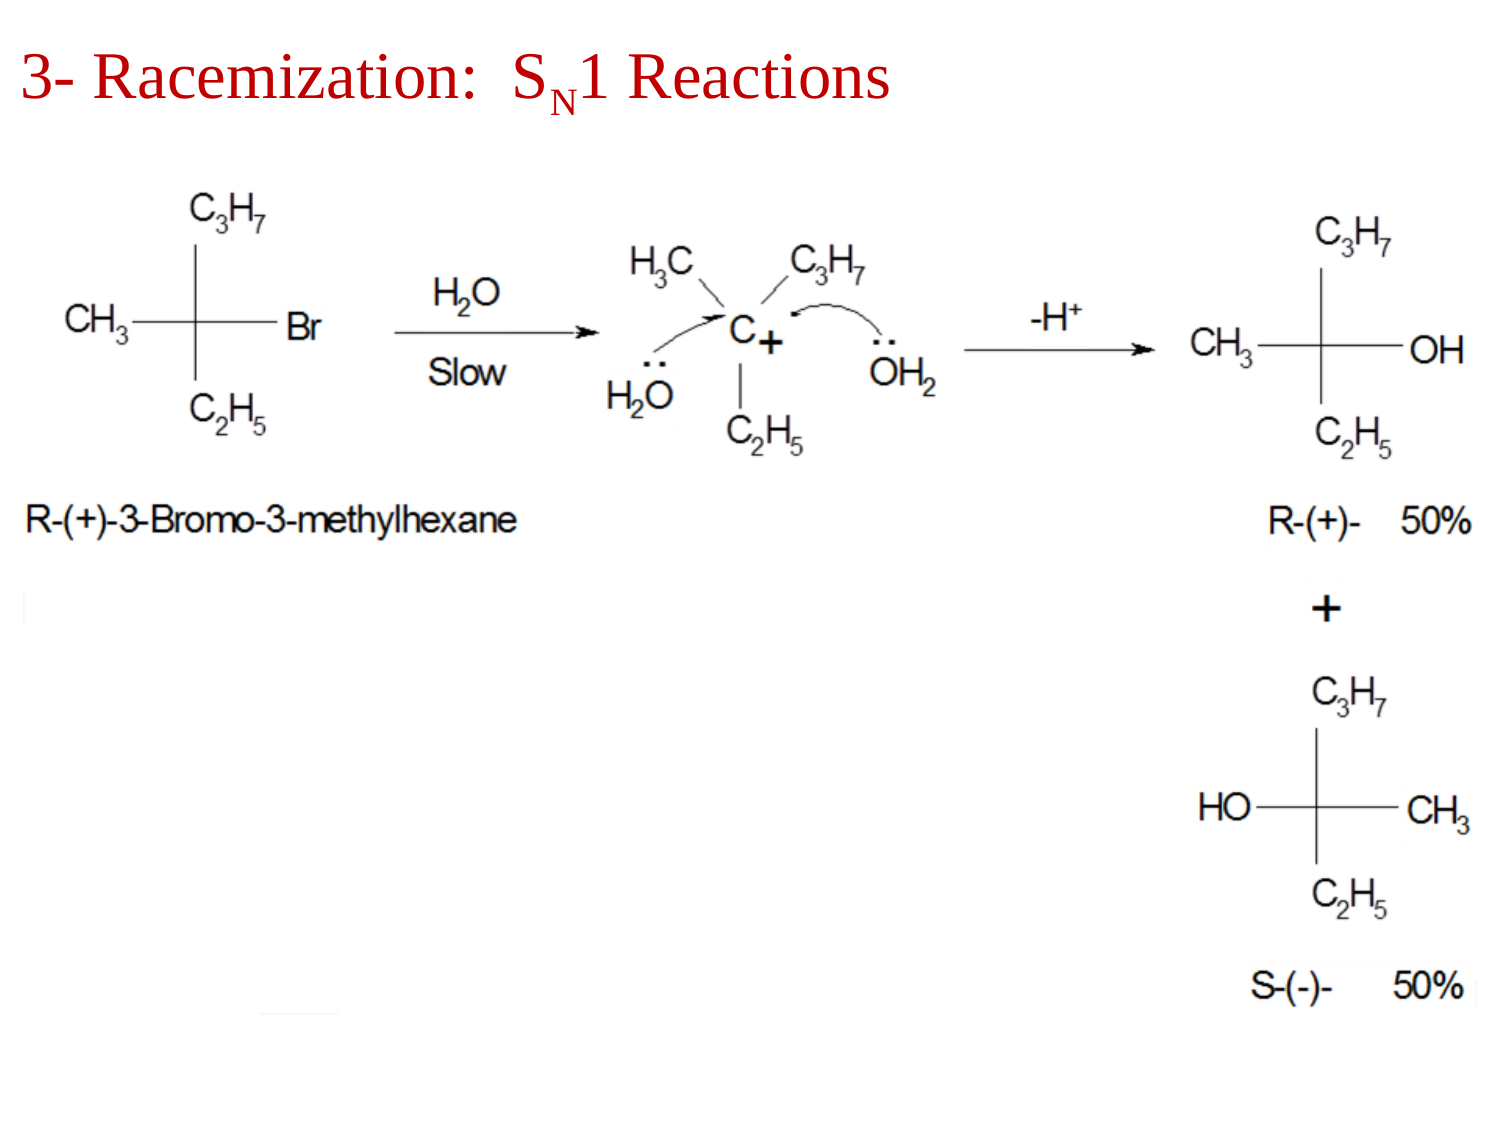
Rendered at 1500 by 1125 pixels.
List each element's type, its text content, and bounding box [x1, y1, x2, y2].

picture [16, 179, 1483, 1021]
text_box 3- Racemization: SN1 Reactions [0, 24, 1013, 143]
